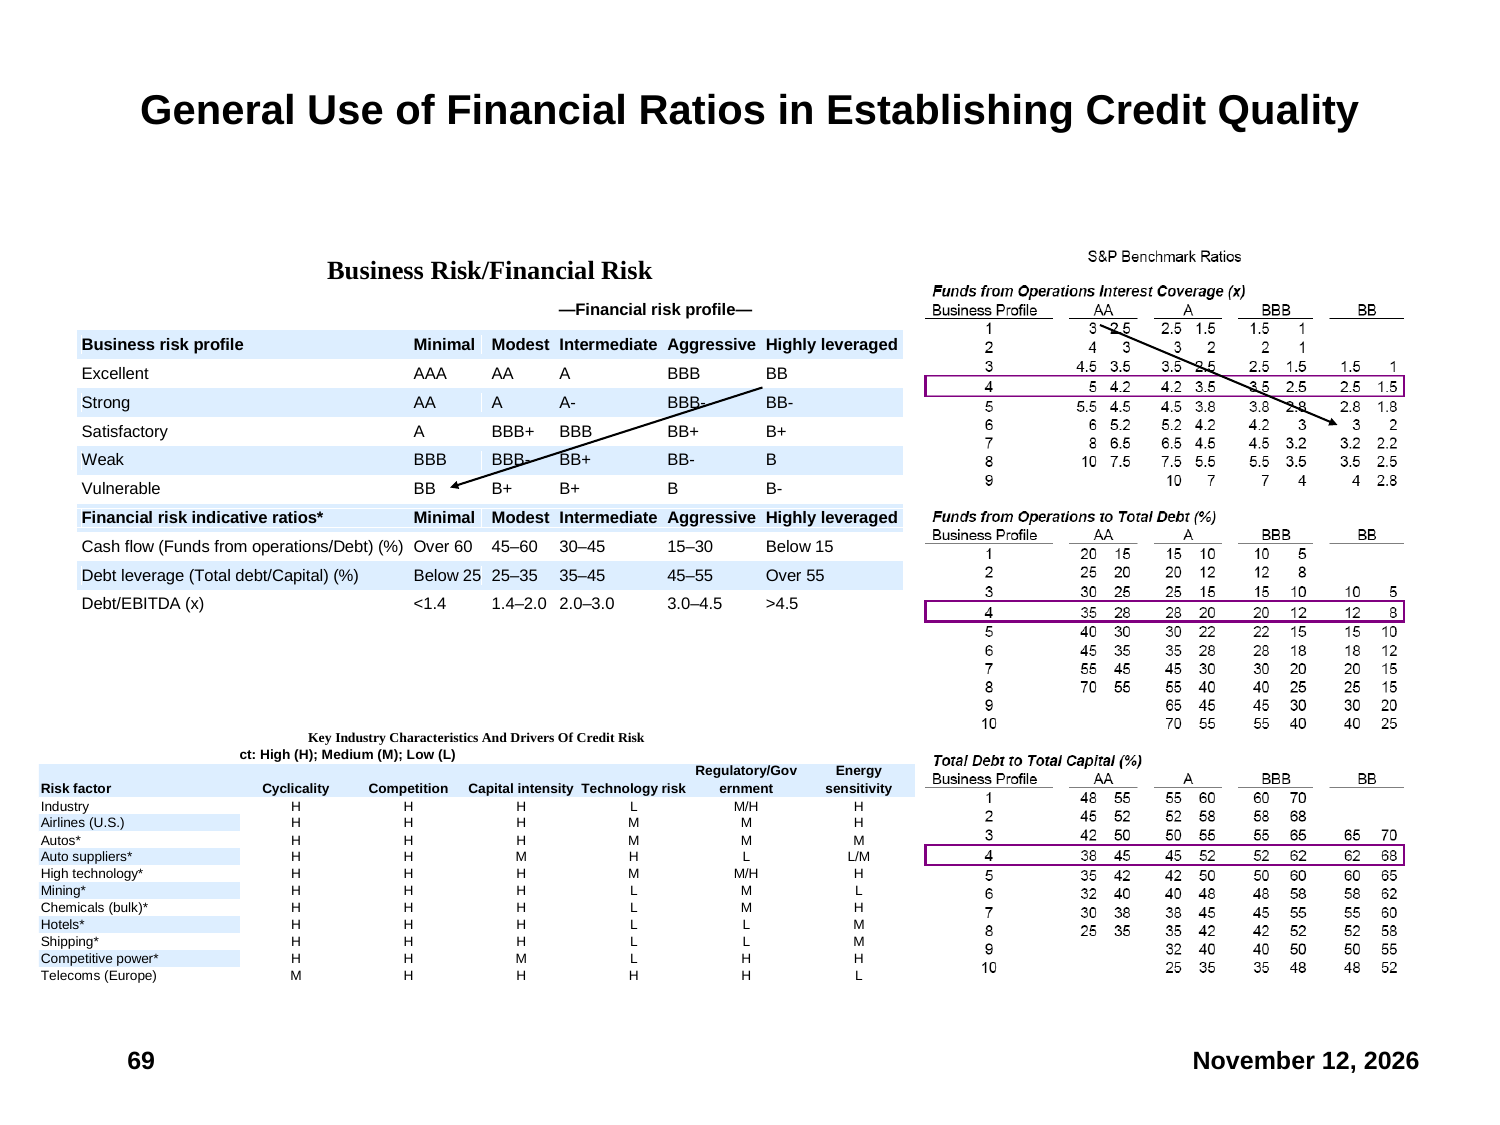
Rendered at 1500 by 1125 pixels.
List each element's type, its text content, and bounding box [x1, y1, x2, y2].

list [862, 224, 1463, 988]
picture [37, 724, 917, 986]
title General Use of Financial Ratios in Establishing Credit Quality [124, 74, 1376, 226]
picture [74, 249, 1039, 650]
